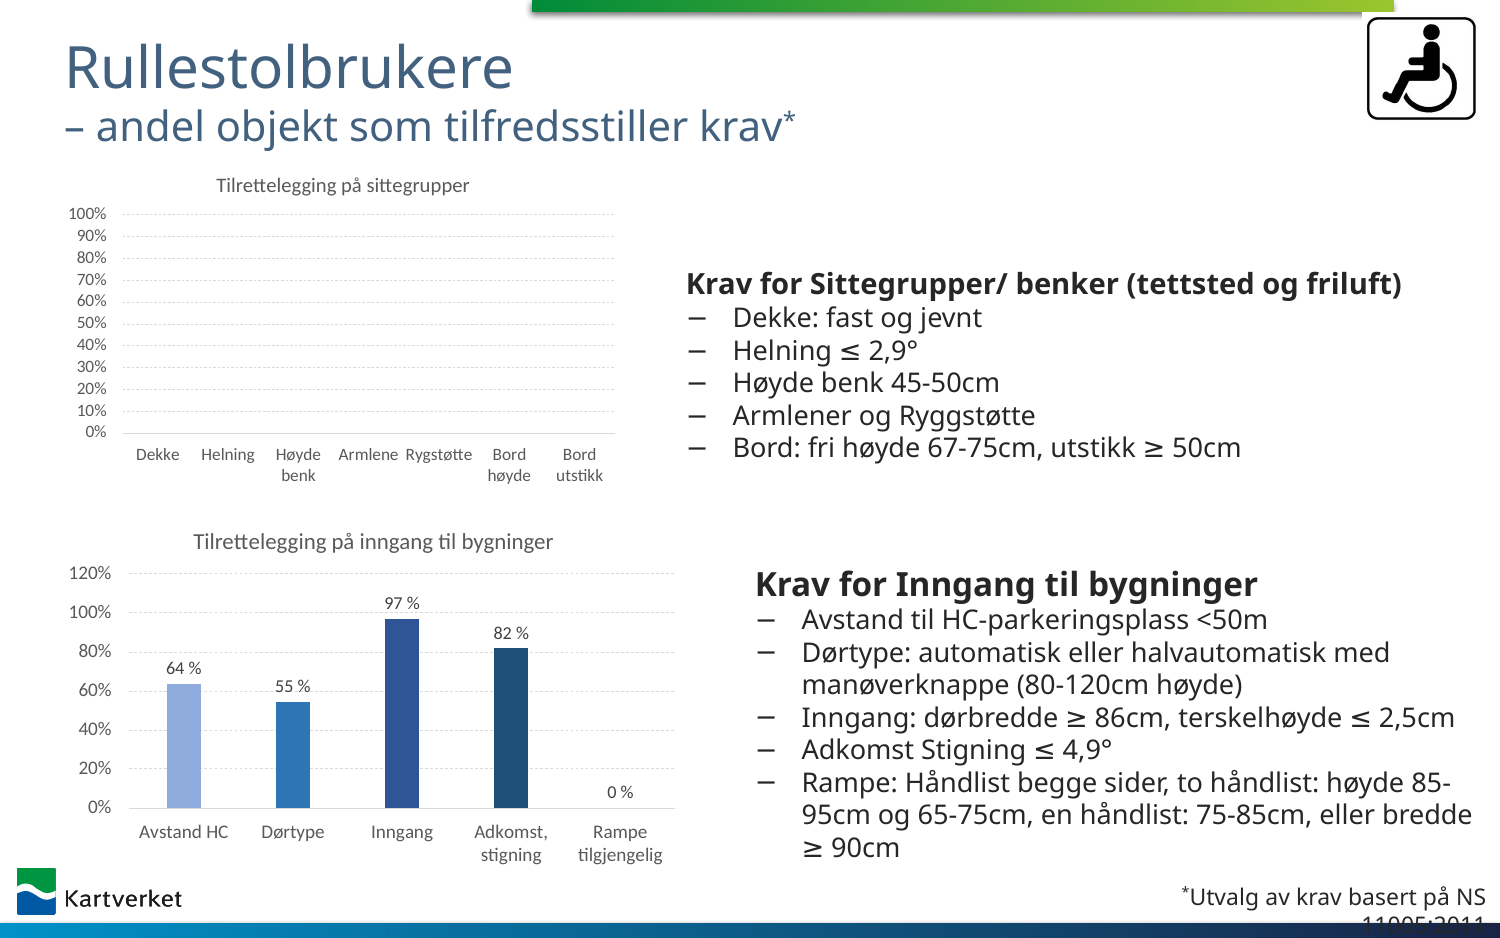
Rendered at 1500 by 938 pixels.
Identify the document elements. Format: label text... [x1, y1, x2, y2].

picture [1362, 12, 1481, 126]
text_box Rullestolbrukere – andel objekt som tilfredsstiller krav* [49, 25, 1431, 158]
text_box *Utvalg av krav basert på NS 11005:2011 [1068, 873, 1500, 938]
picture [62, 520, 686, 874]
picture [62, 166, 625, 492]
text_box Krav for Inngang til bygninger Avstand til HC-parkeringsplass <50m Dørtype: automatisk eller halvautomatisk med manøverknappe (80-120cm høyde) Inngang: dørbredde ≥ 86cm, terskelhøyde ≤ 2,5cm Adkomst Stigning ≤ 4,9° Rampe: Håndlist begge sider, to håndlist: høyde 85-95cm og 65-75cm, en håndlist: 75-85cm, eller bredde ≥ 90cm [740, 555, 1491, 870]
text_box Krav for Sittegrupper/ benker (tettsted og friluft) Dekke: fast og jevnt Helning ≤ 2,9° Høyde benk 45-50cm Armlener og Ryggstøtte Bord: fri høyde 67-75cm, utstikk ≥ 50cm [670, 258, 1418, 471]
